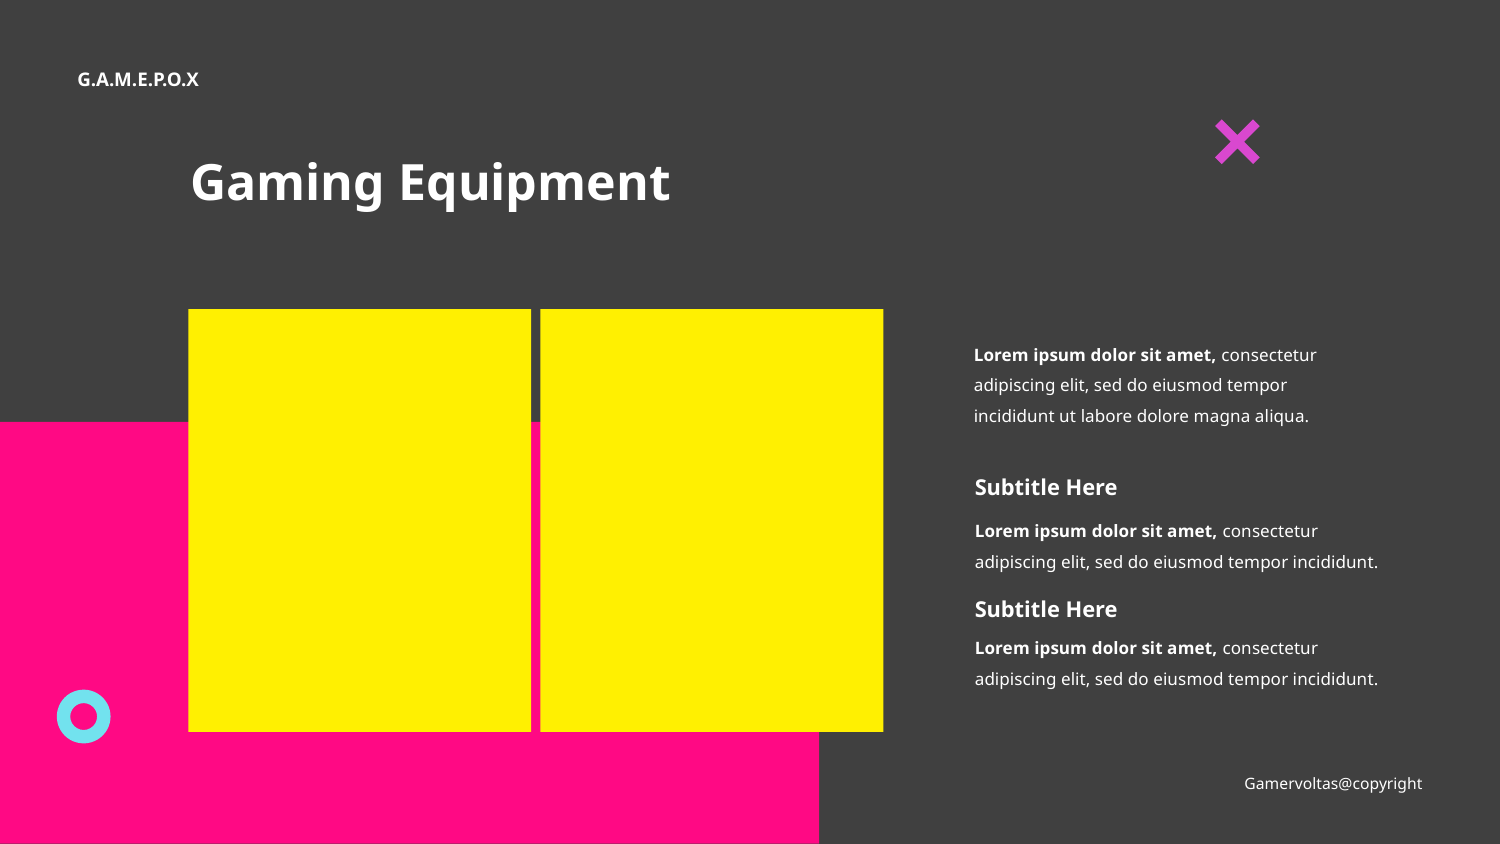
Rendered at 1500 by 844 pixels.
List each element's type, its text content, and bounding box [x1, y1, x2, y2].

text_box Subtitle Here [974, 473, 1243, 501]
text_box [1213, 117, 1262, 166]
text_box Gamervoltas@copyright [1181, 766, 1438, 800]
text_box Lorem ipsum dolor sit amet, consectetur adipiscing elit, sed do eiusmod tempor incididunt ut labore dolore magna aliqua. [973, 333, 1342, 427]
text_box [55, 688, 112, 745]
picture [540, 309, 884, 732]
text_box Subtitle Here [974, 595, 1243, 622]
text_box Gaming Equipment [175, 143, 760, 219]
text_box G.A.M.E.P.O.X [62, 60, 229, 98]
picture [188, 309, 532, 732]
text_box Lorem ipsum dolor sit amet, consectetur adipiscing elit, sed do eiusmod tempor incididunt. [974, 509, 1391, 572]
text_box Lorem ipsum dolor sit amet, consectetur adipiscing elit, sed do eiusmod tempor incididunt. [974, 627, 1391, 689]
